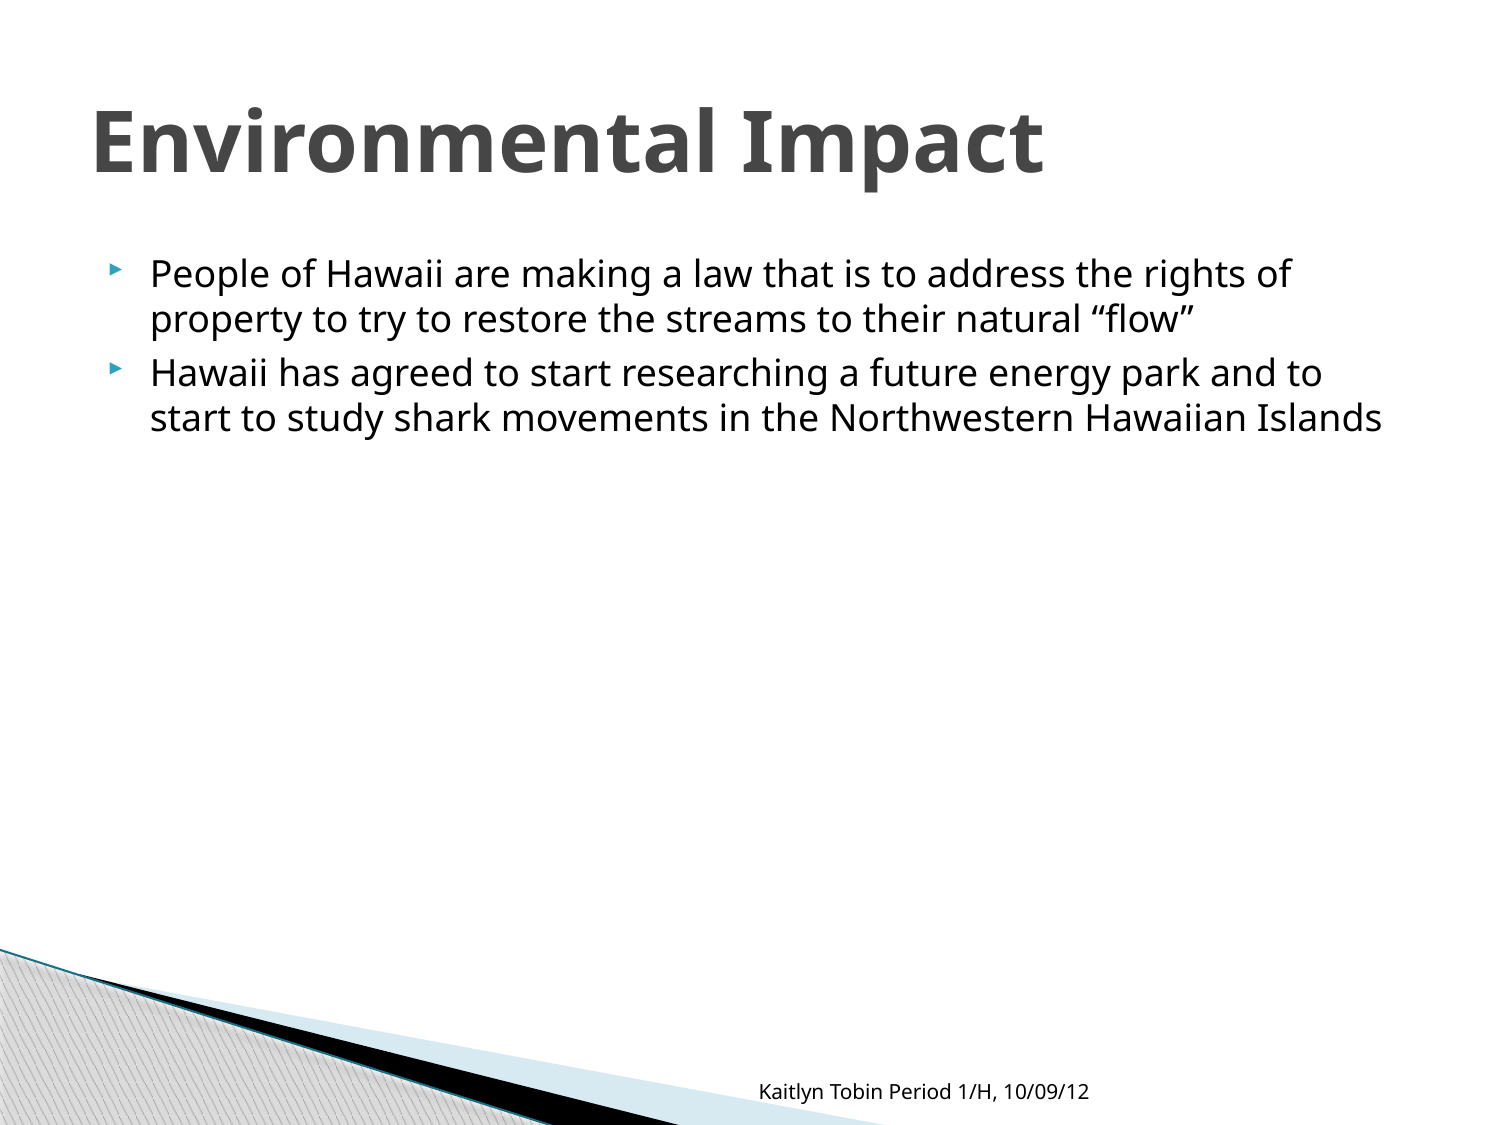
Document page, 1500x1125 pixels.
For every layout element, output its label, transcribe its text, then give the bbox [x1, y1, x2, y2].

title Environmental Impact [75, 45, 1425, 233]
list People of Hawaii are making a law that is to address the rights of property to try to restore the streams to their natural “flow” Hawaii has agreed to start researching a future energy park and to start to study shark movements in the Northwestern Hawaiian Islands [75, 243, 1425, 986]
footer Kaitlyn Tobin Period 1/H, 10/09/12 [675, 1051, 1105, 1112]
